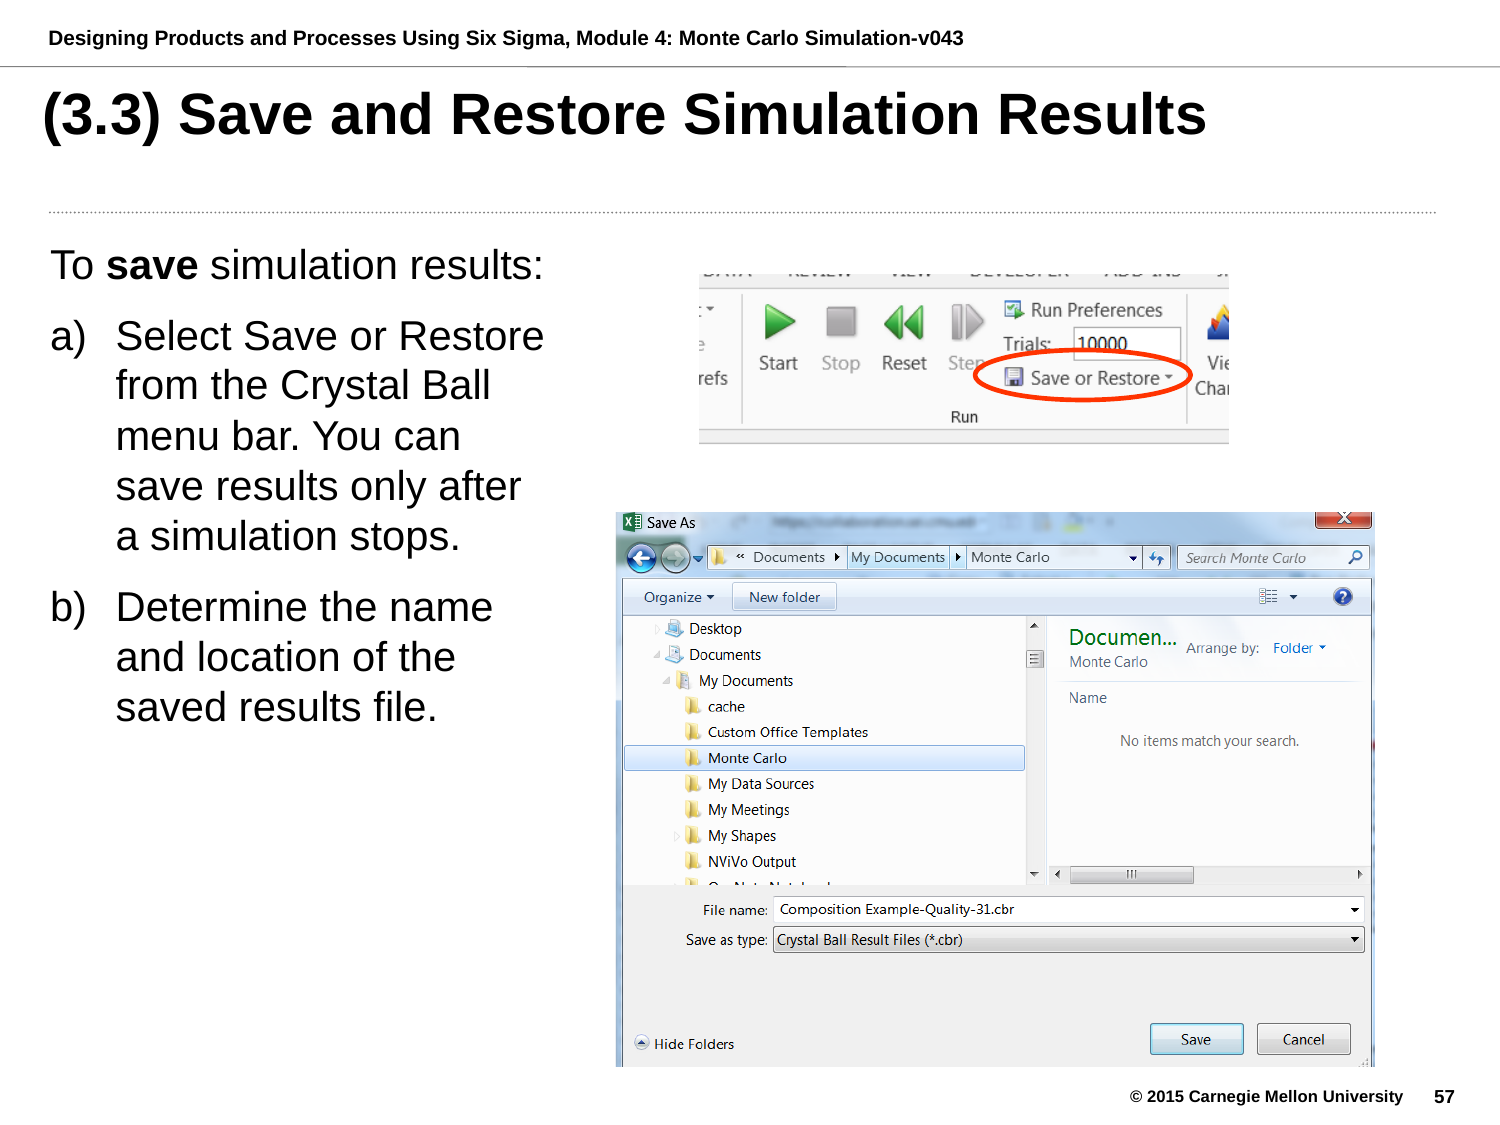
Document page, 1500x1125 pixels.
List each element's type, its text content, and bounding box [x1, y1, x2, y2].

picture [615, 512, 1376, 1067]
list To save simulation results: Select Save or Restore from the Crystal Ball menu bar. You can save results only after a simulation stops. Determine the name and location of the saved results file. [50, 237, 550, 1000]
title (3.3) Save and Restore Simulation Results [42, 89, 1438, 146]
picture [699, 274, 1229, 458]
